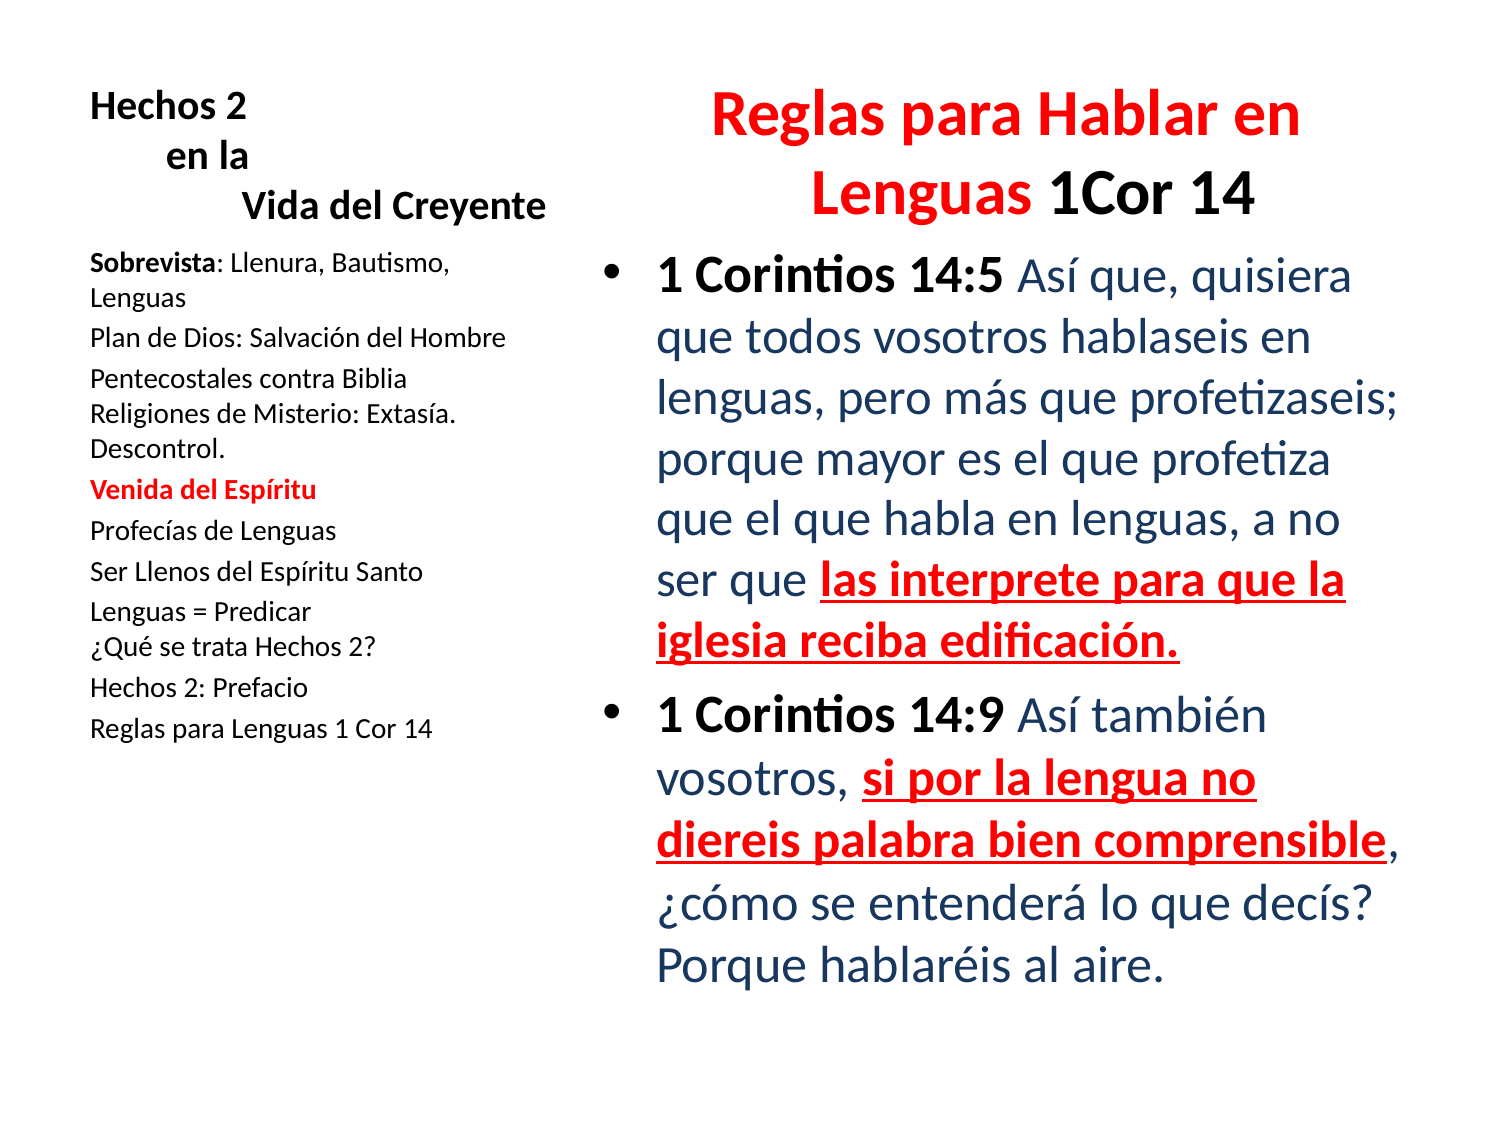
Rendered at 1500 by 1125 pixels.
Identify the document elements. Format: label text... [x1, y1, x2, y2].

list Sobrevista: Llenura, Bautismo, Lenguas Plan de Dios: Salvación del Hombre Pentecostales contra Biblia Religiones de Misterio: Extasía. Descontrol. Venida del Espíritu Profecías de Lenguas Ser Llenos del Espíritu Santo Lenguas = Predicar ¿Qué se trata Hechos 2? Hechos 2: Prefacio Reglas para Lenguas 1 Cor 14 [75, 235, 569, 1005]
list Reglas para Hablar en Lenguas 1Cor 14 1 Corintios 14:5 Así que, quisiera que todos vosotros hablaseis en lenguas, pero más que profetizaseis; porque mayor es el que profetiza que el que habla en lenguas, a no ser que las interprete para que la iglesia reciba edificación. 1 Corintios 14:9 Así también vosotros, si por la lengua no diereis palabra bien comprensible, ¿cómo se entenderá lo que decís? Porque hablaréis al aire. [587, 62, 1426, 1023]
title Hechos 2 en la Vida del Creyente [75, 44, 569, 235]
